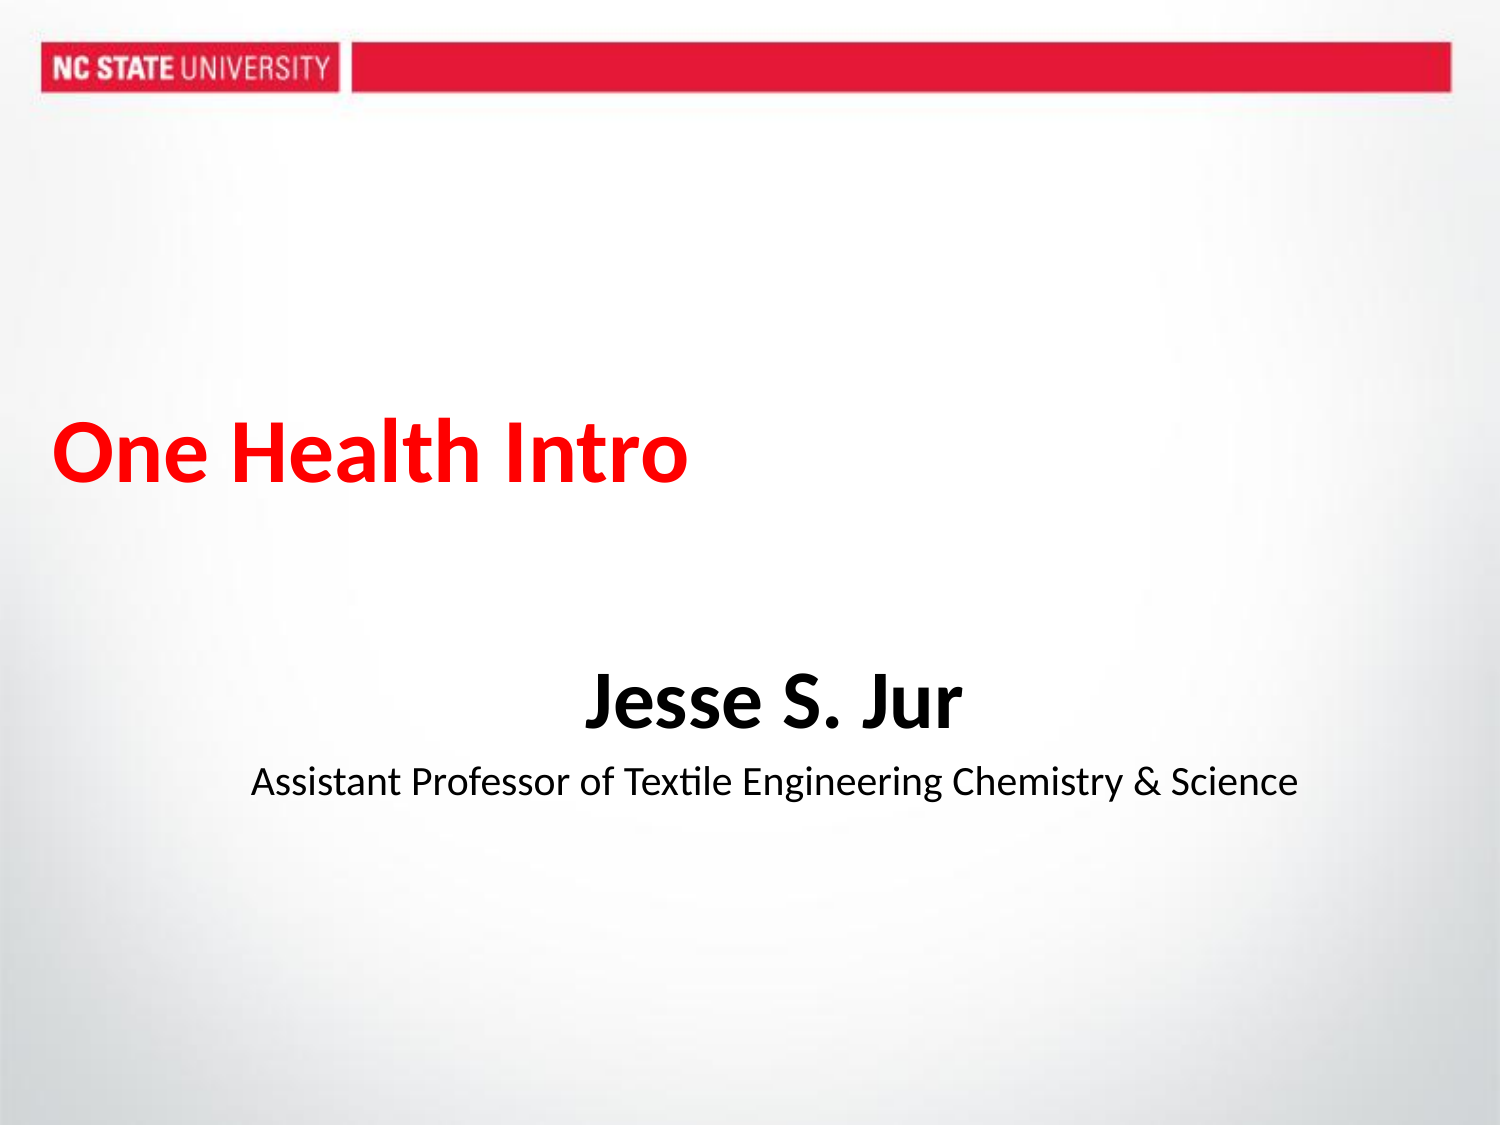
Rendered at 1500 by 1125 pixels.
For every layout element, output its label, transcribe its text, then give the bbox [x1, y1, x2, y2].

picture [0, 0, 1500, 1125]
title One Health Intro [37, 324, 1463, 567]
subtitle Jesse S. Jur Assistant Professor of Textile Engineering Chemistry & Science [162, 637, 1388, 925]
